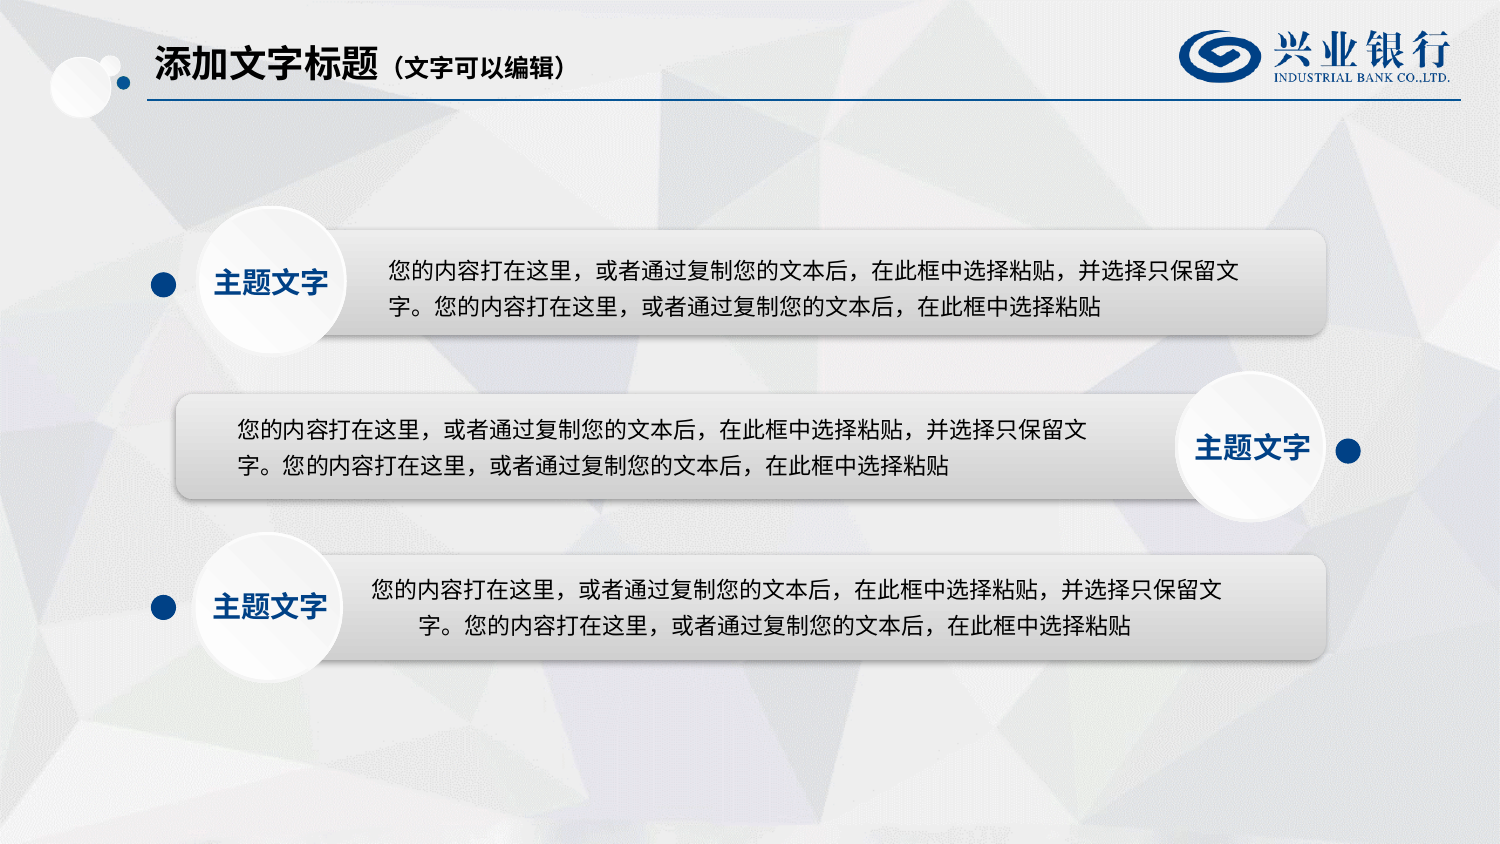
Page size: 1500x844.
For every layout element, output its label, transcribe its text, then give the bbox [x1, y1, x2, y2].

text_box [175, 393, 1169, 501]
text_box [1335, 438, 1361, 464]
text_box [195, 205, 347, 357]
text_box 您的内容打在这里，或者通过复制您的文本后，在此框中选择粘贴，并选择只保留文字。您的内容打在这里，或者通过复制您的文本后，在此框中选择粘贴 [377, 243, 1257, 326]
picture [0, 0, 1500, 844]
text_box 您的内容打在这里，或者通过复制您的文本后，在此框中选择粘贴，并选择只保留文字。您的内容打在这里，或者通过复制您的文本后，在此框中选择粘贴 [360, 561, 1273, 645]
text_box [351, 553, 1327, 661]
text_box 您的内容打在这里，或者通过复制您的文本后，在此框中选择粘贴，并选择只保留文字。您的内容打在这里，或者通过复制您的文本后，在此框中选择粘贴 [225, 401, 1108, 485]
text_box [352, 229, 1327, 337]
text_box 添加文字标题（文字可以编辑） [142, 34, 719, 91]
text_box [1174, 371, 1329, 523]
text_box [150, 594, 177, 621]
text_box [192, 531, 346, 684]
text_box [150, 271, 177, 298]
